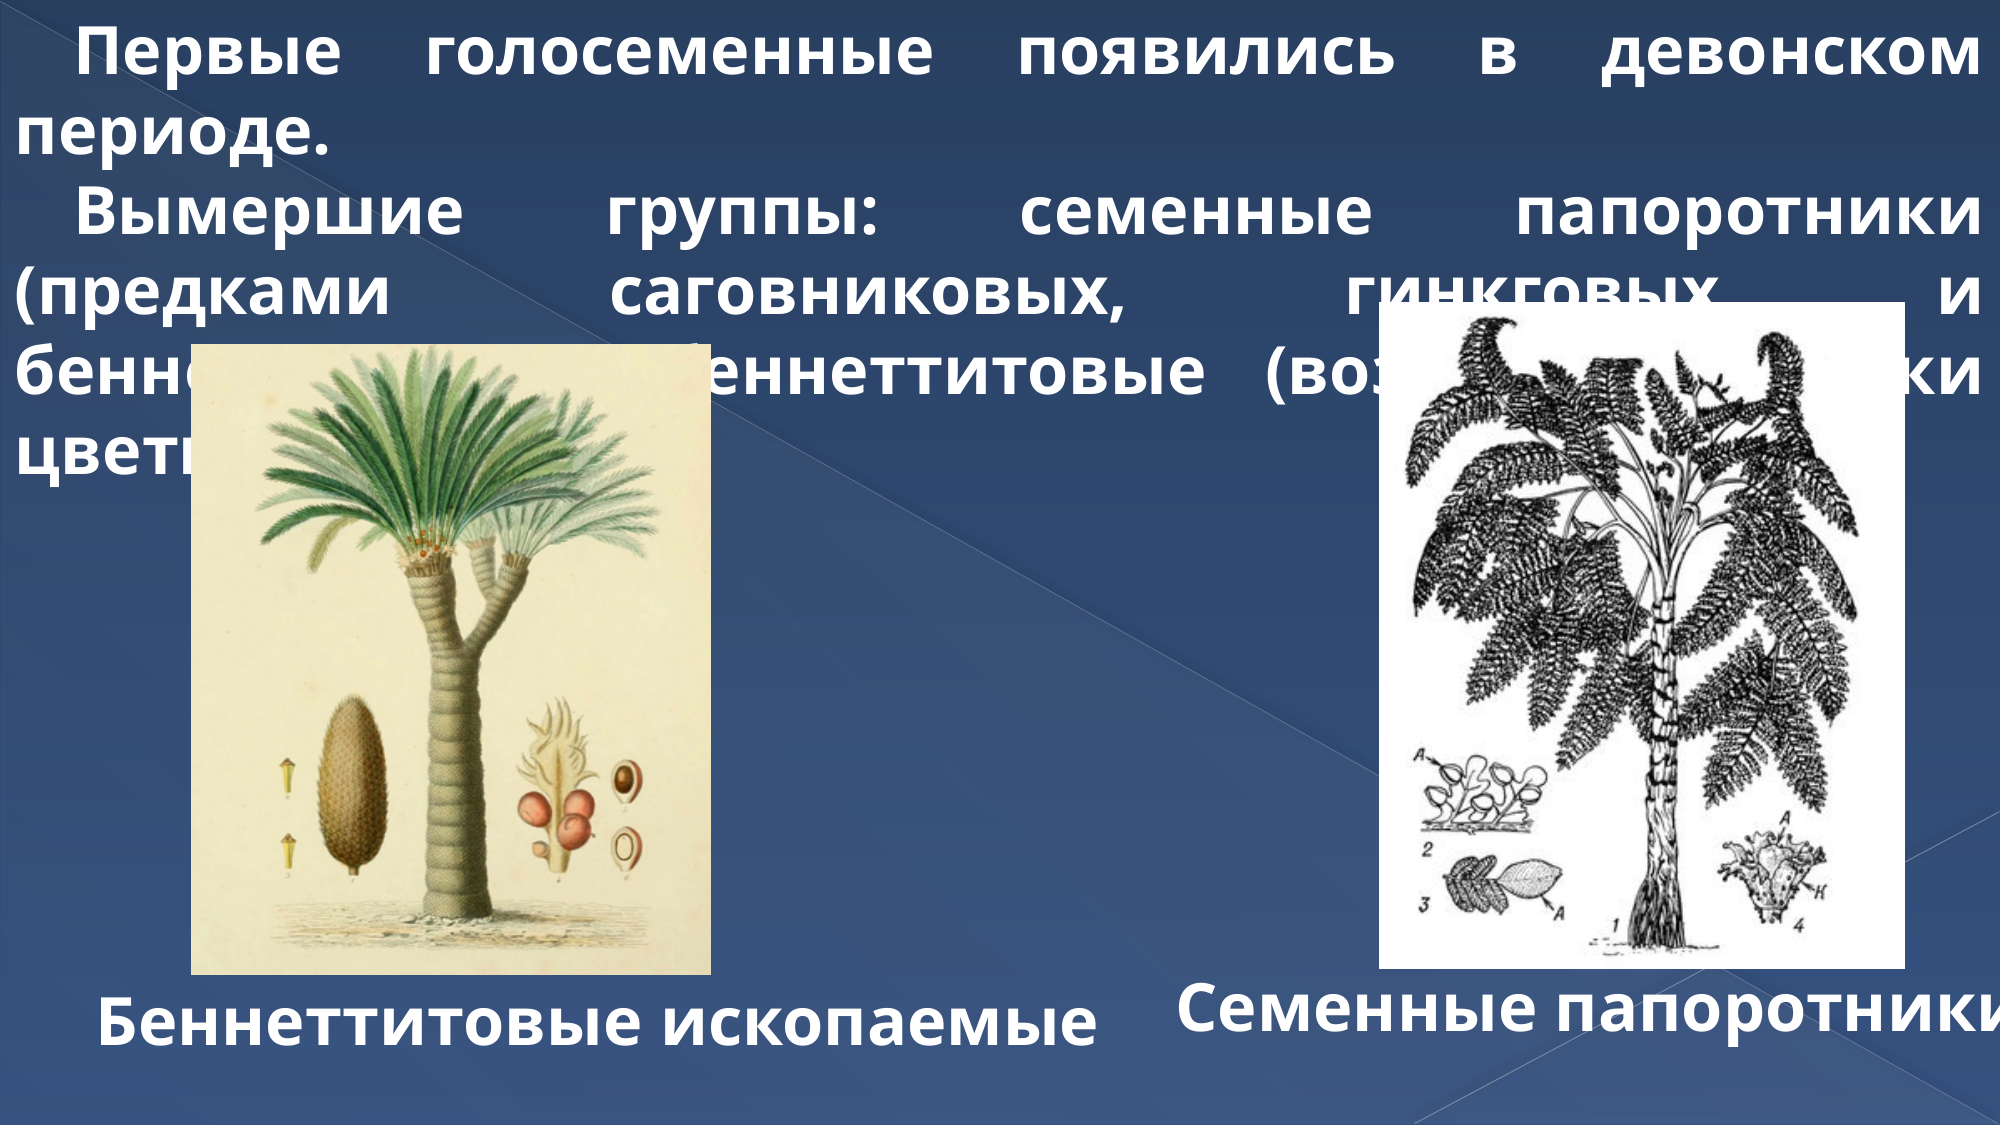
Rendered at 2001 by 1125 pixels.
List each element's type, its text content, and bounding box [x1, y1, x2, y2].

picture [1378, 301, 1905, 970]
text_box Беннеттитовые ископаемые [80, 971, 1292, 1067]
list Первые голосеменные появились в девонском периоде. Вымершие группы: семенные папоротники (предками саговниковых, гинкговых и беннеттитовых), беннеттитовые (возможно, предки цветковых). [0, 0, 2000, 750]
picture [191, 344, 711, 976]
text_box Семенные папоротники [1160, 957, 2000, 1052]
